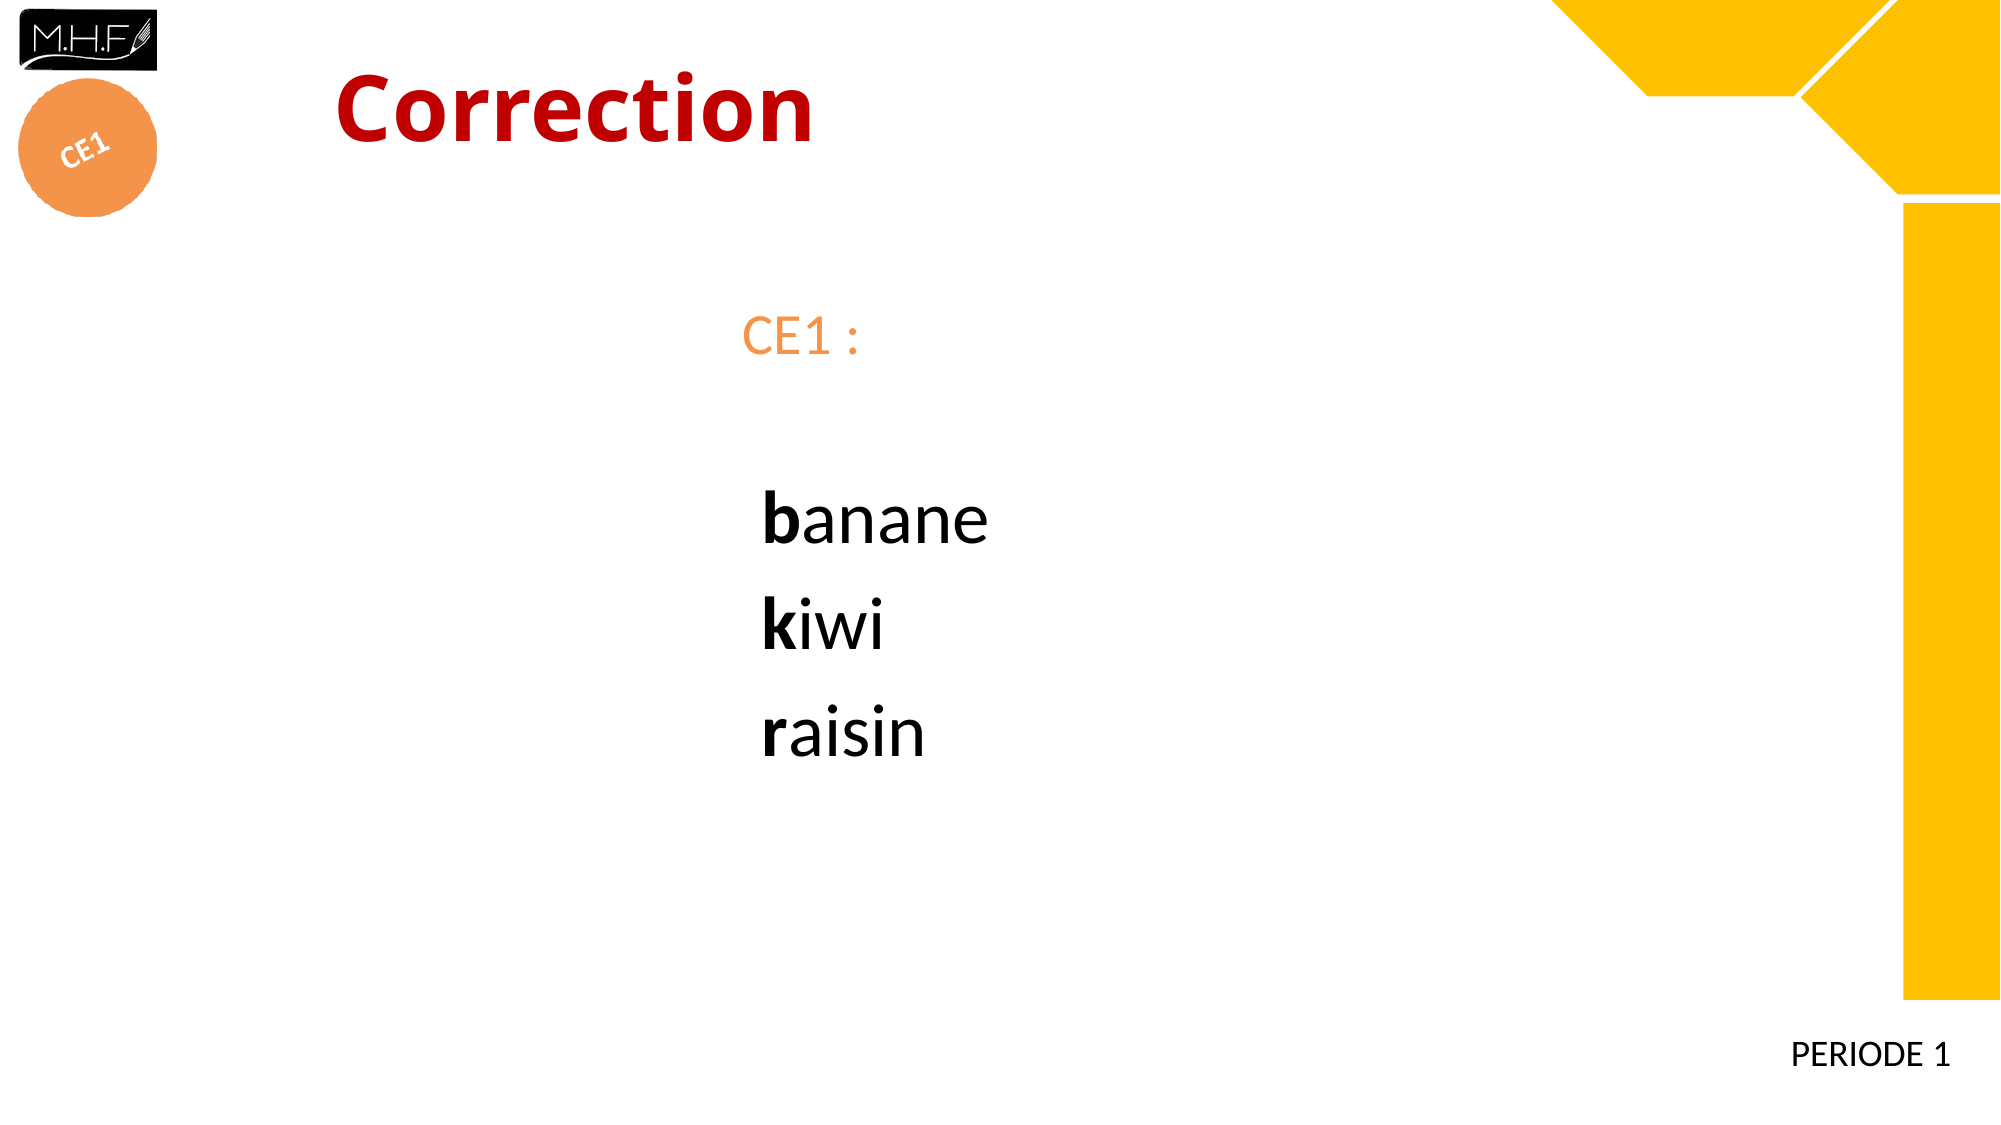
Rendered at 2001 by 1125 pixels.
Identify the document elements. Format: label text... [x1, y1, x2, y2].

title Correction [318, 3, 1865, 221]
picture [16, 7, 157, 74]
text_box [1902, 202, 2000, 1001]
text_box PERIODE 1 [1362, 1021, 1967, 1125]
text_box [1799, 0, 2000, 196]
list CE1 : banane kiwi raisin [727, 297, 1538, 1011]
text_box [1549, 0, 1892, 98]
picture [18, 78, 157, 218]
